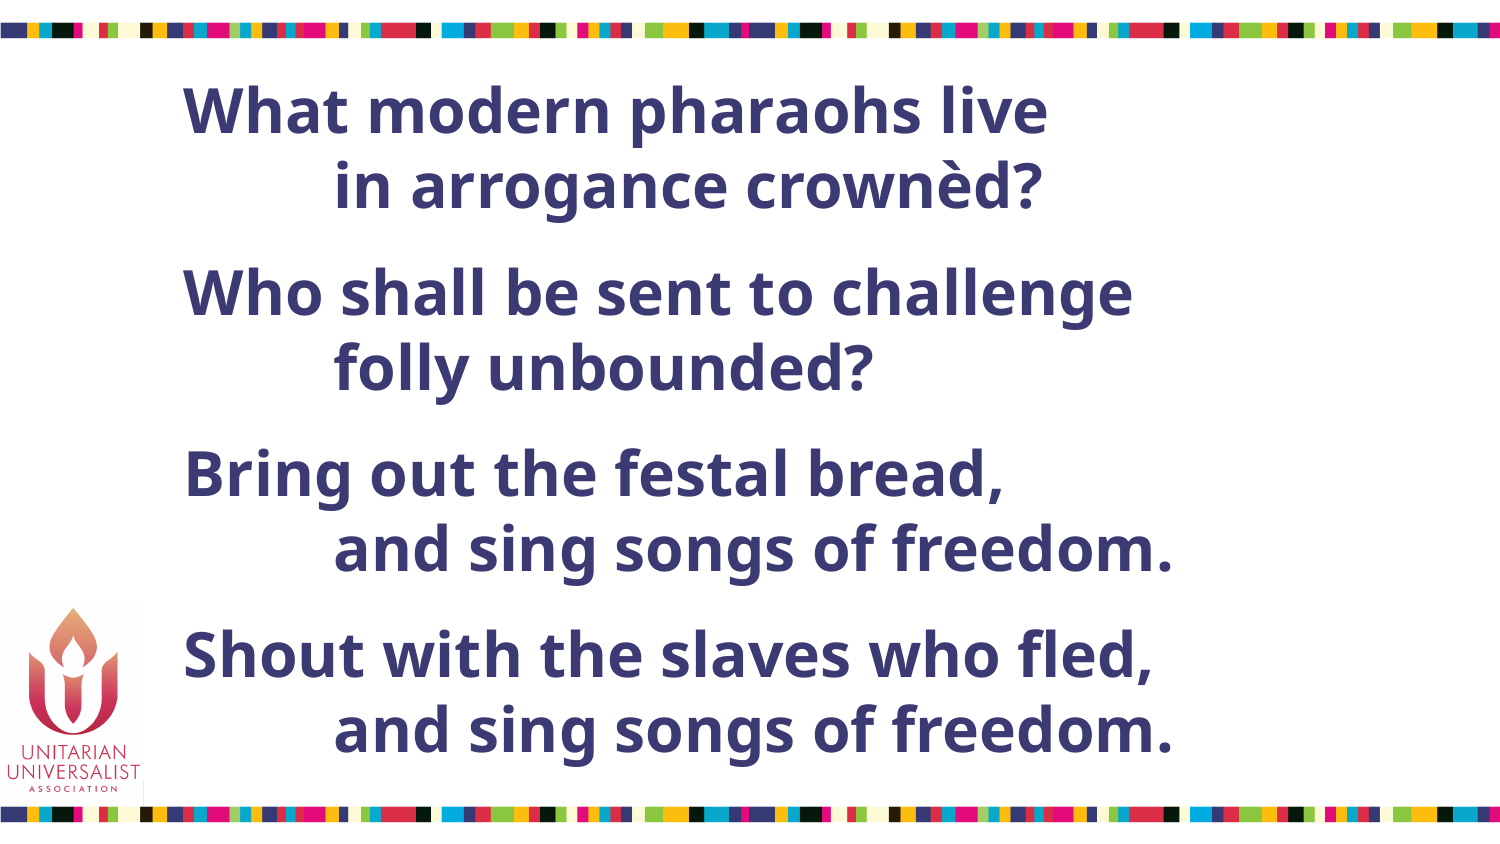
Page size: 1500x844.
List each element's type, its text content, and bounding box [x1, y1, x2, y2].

picture [0, 22, 1500, 40]
text_box What modern phar​​aohs live in arrogance crownèd? Who shall be sent to challenge folly unbounded? Bring out the festal bread, and sing songs of freedom. Shout with the slaves who fled, and sing songs of freedom. [168, 56, 1421, 780]
picture [0, 600, 1500, 824]
